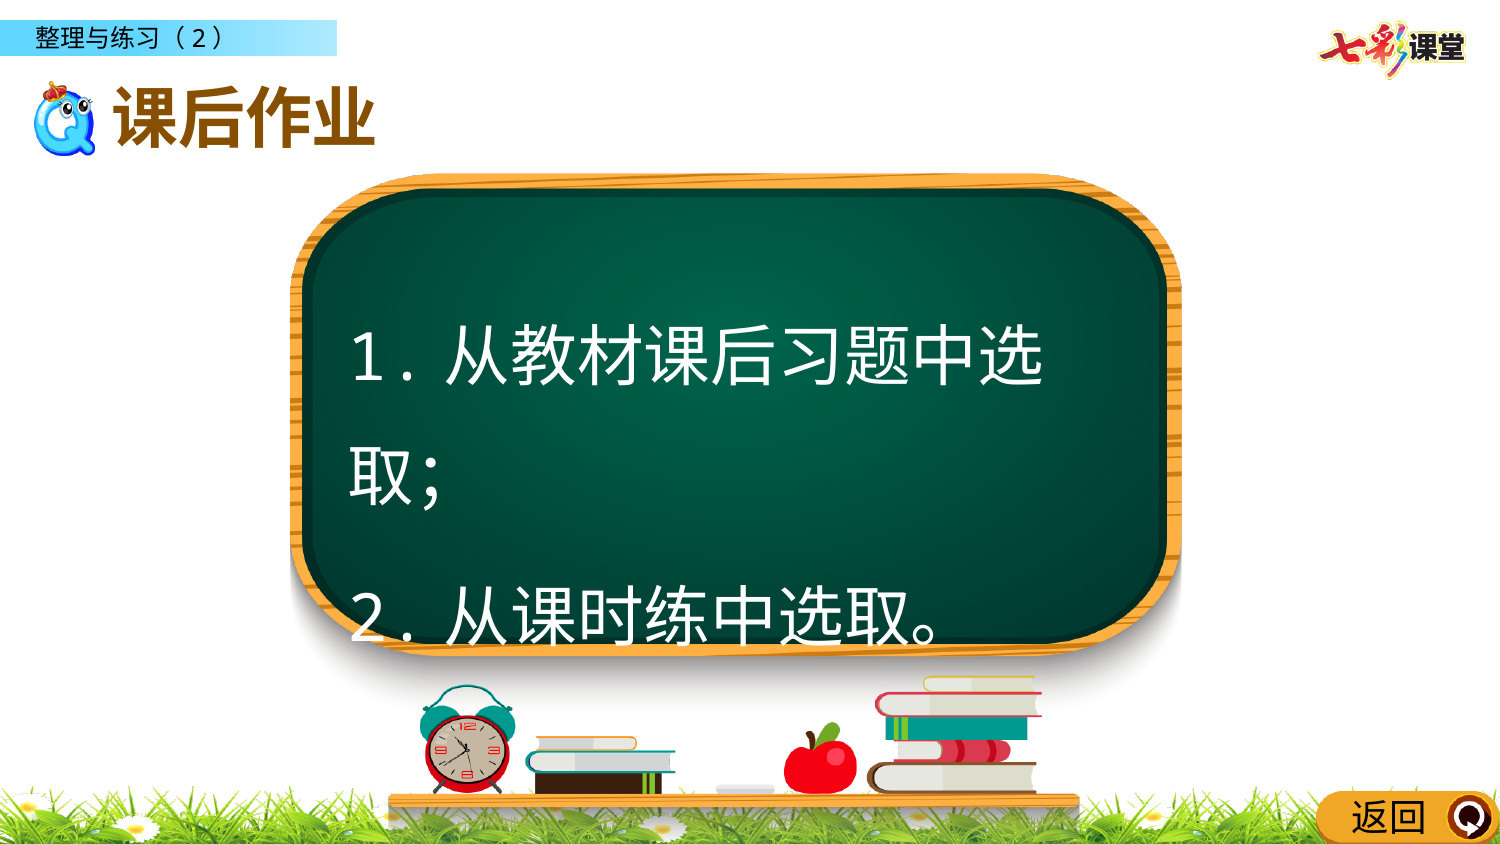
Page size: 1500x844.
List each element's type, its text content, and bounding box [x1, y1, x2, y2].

picture [1316, 20, 1468, 80]
text_box 课后作业 [100, 69, 404, 161]
picture [0, 173, 1500, 844]
picture [34, 80, 96, 157]
